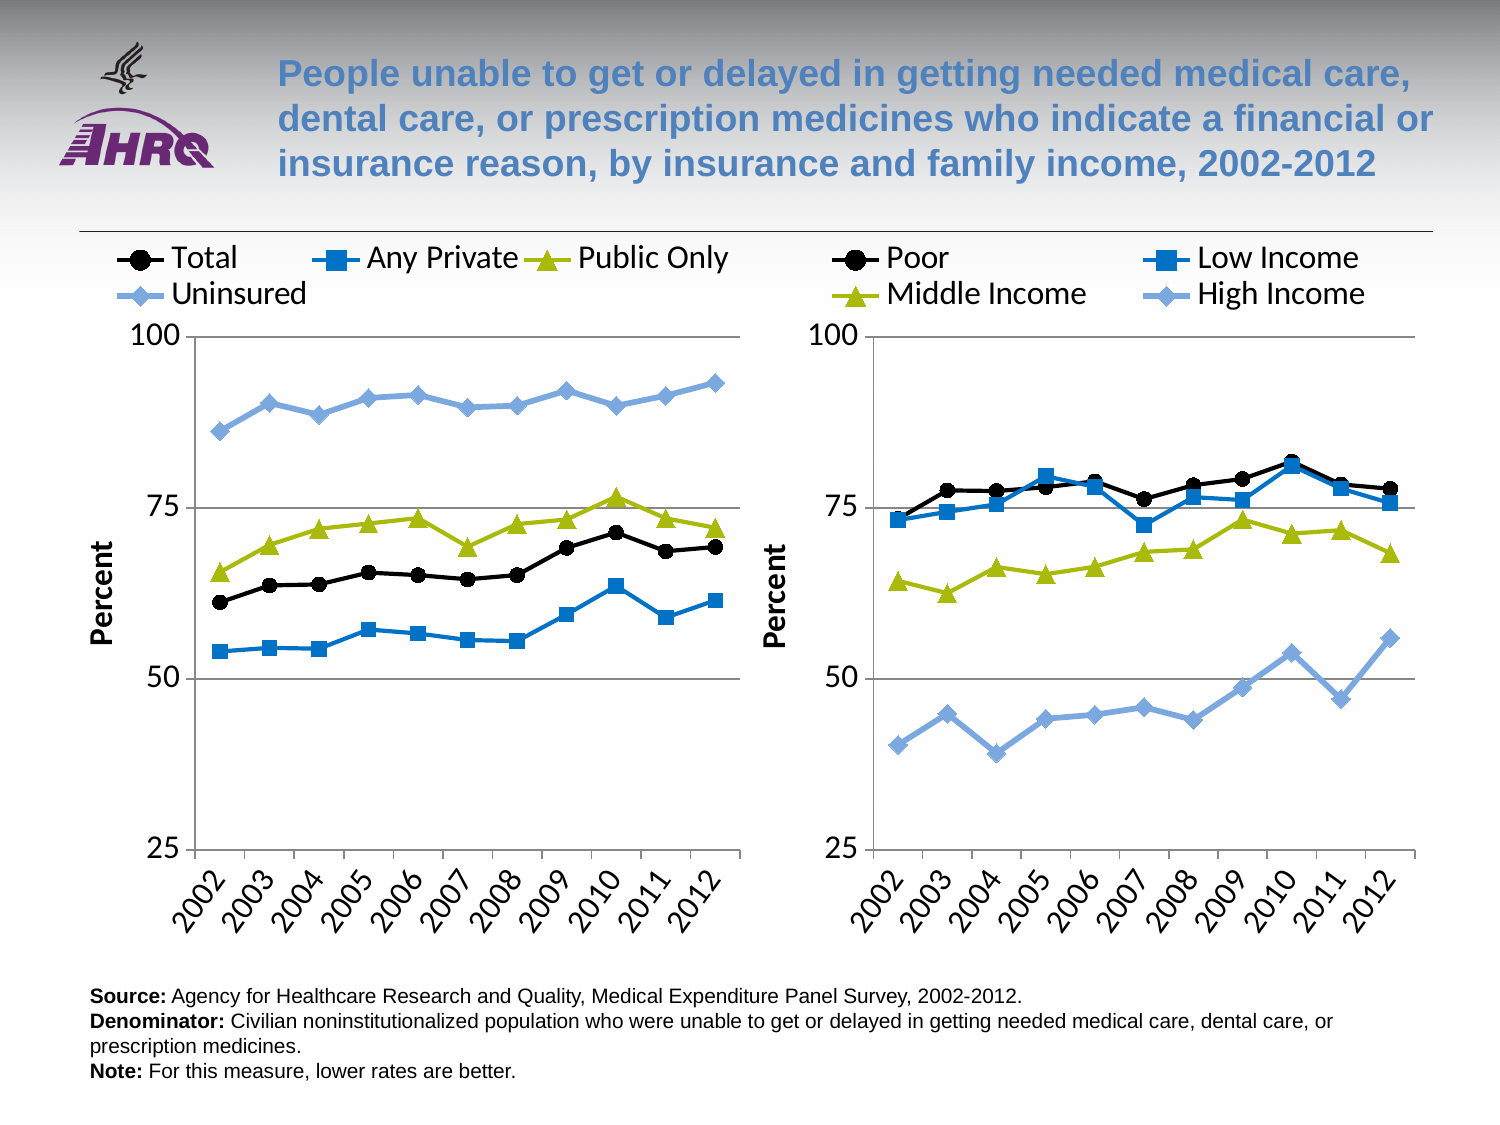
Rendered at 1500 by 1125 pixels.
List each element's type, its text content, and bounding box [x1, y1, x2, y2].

title People unable to get or delayed in getting needed medical care, dental care, or prescription medicines who indicate a financial or insurance reason, by insurance and family income, 2002-2012 [262, 45, 1500, 188]
chart [74, 239, 1426, 976]
picture [0, 0, 1500, 1125]
text_box Source: Agency for Healthcare Research and Quality, Medical Expenditure Panel Survey, 2002-2012. Denominator: Civilian noninstitutionalized population who were unable to get or delayed in getting needed medical care, dental care, or prescription medicines. Note: For this measure, lower rates are better. [74, 981, 1425, 1090]
